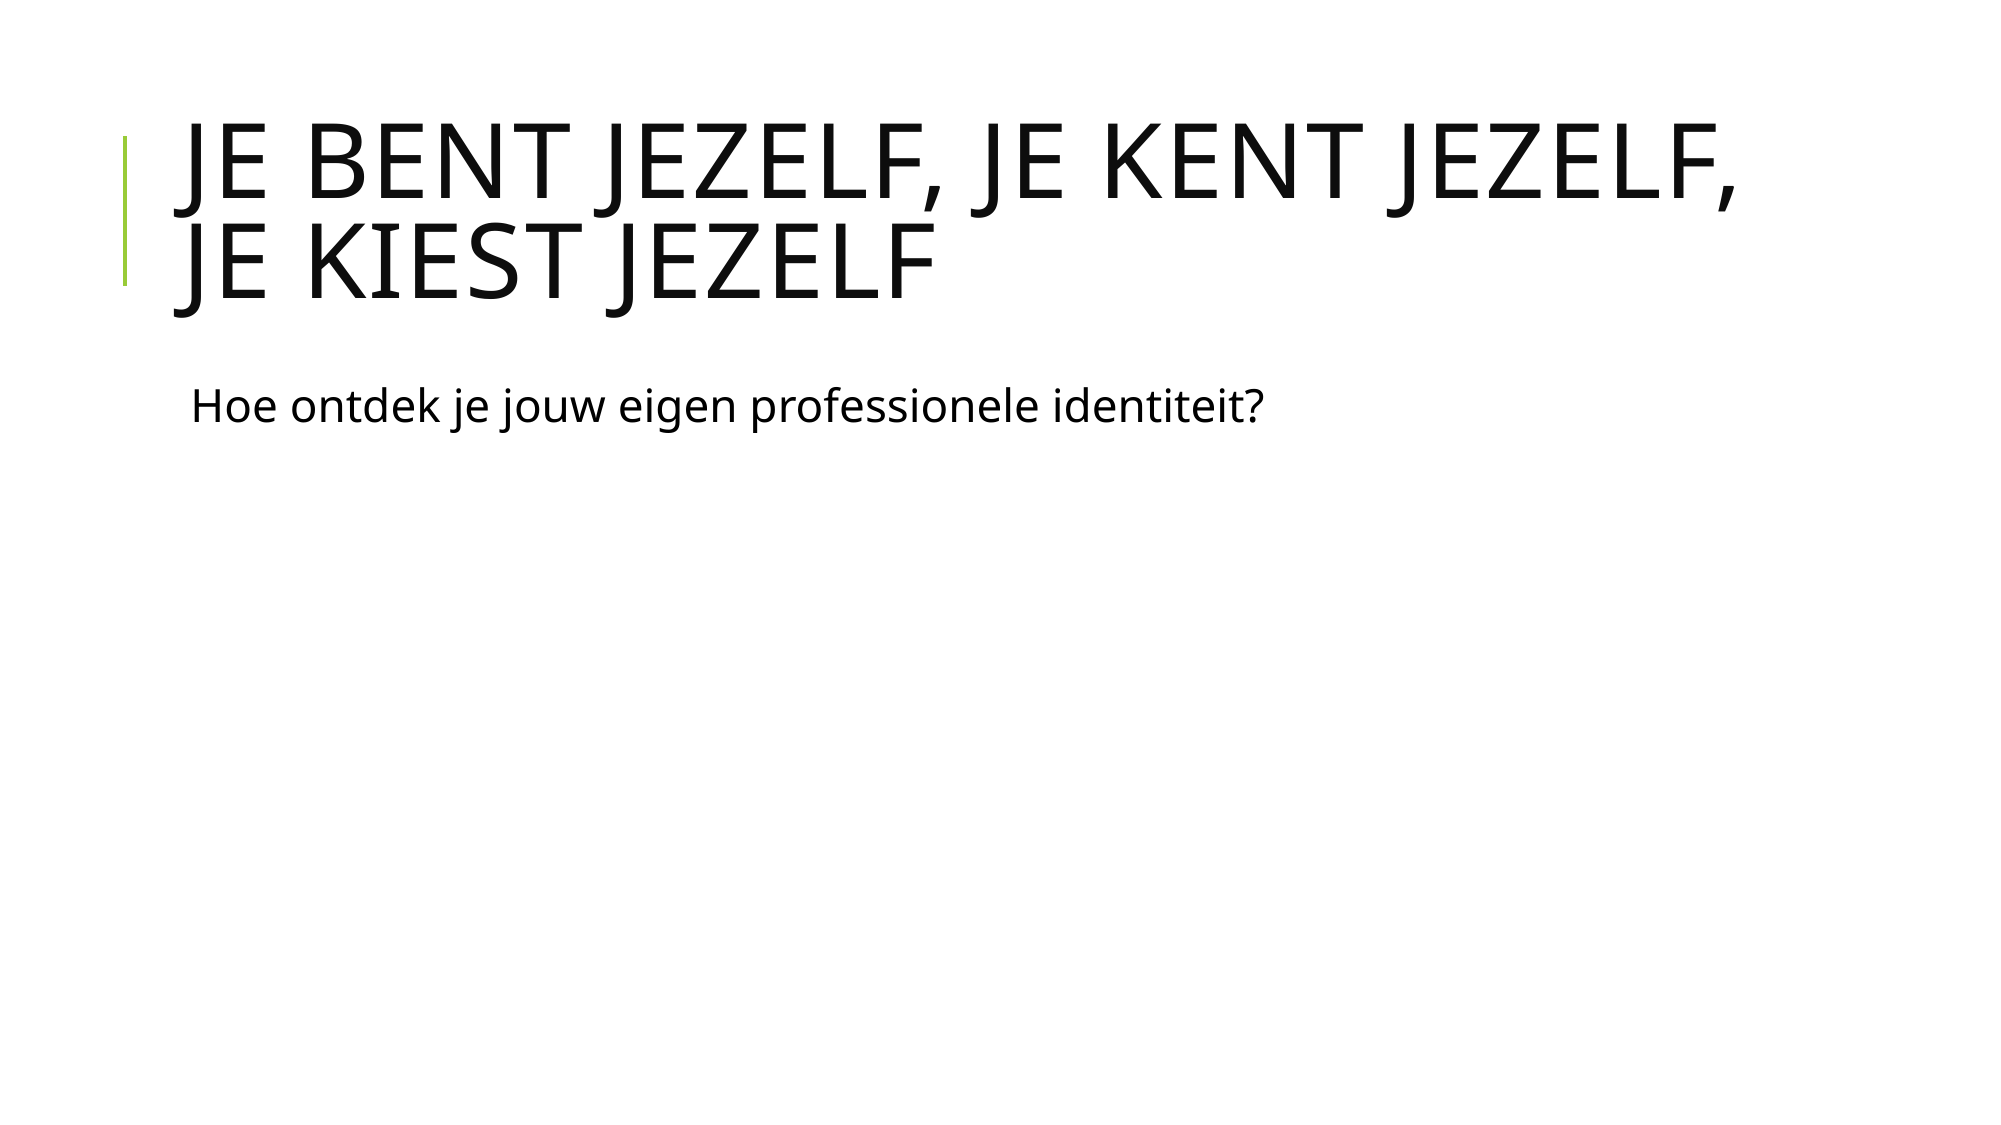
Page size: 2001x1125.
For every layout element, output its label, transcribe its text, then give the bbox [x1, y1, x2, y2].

list Hoe ontdek je jouw eigen professionele identiteit? [168, 375, 1763, 1035]
title Je bent jezelf, je kent jezelf, je kiest jezelf [168, 96, 1763, 342]
